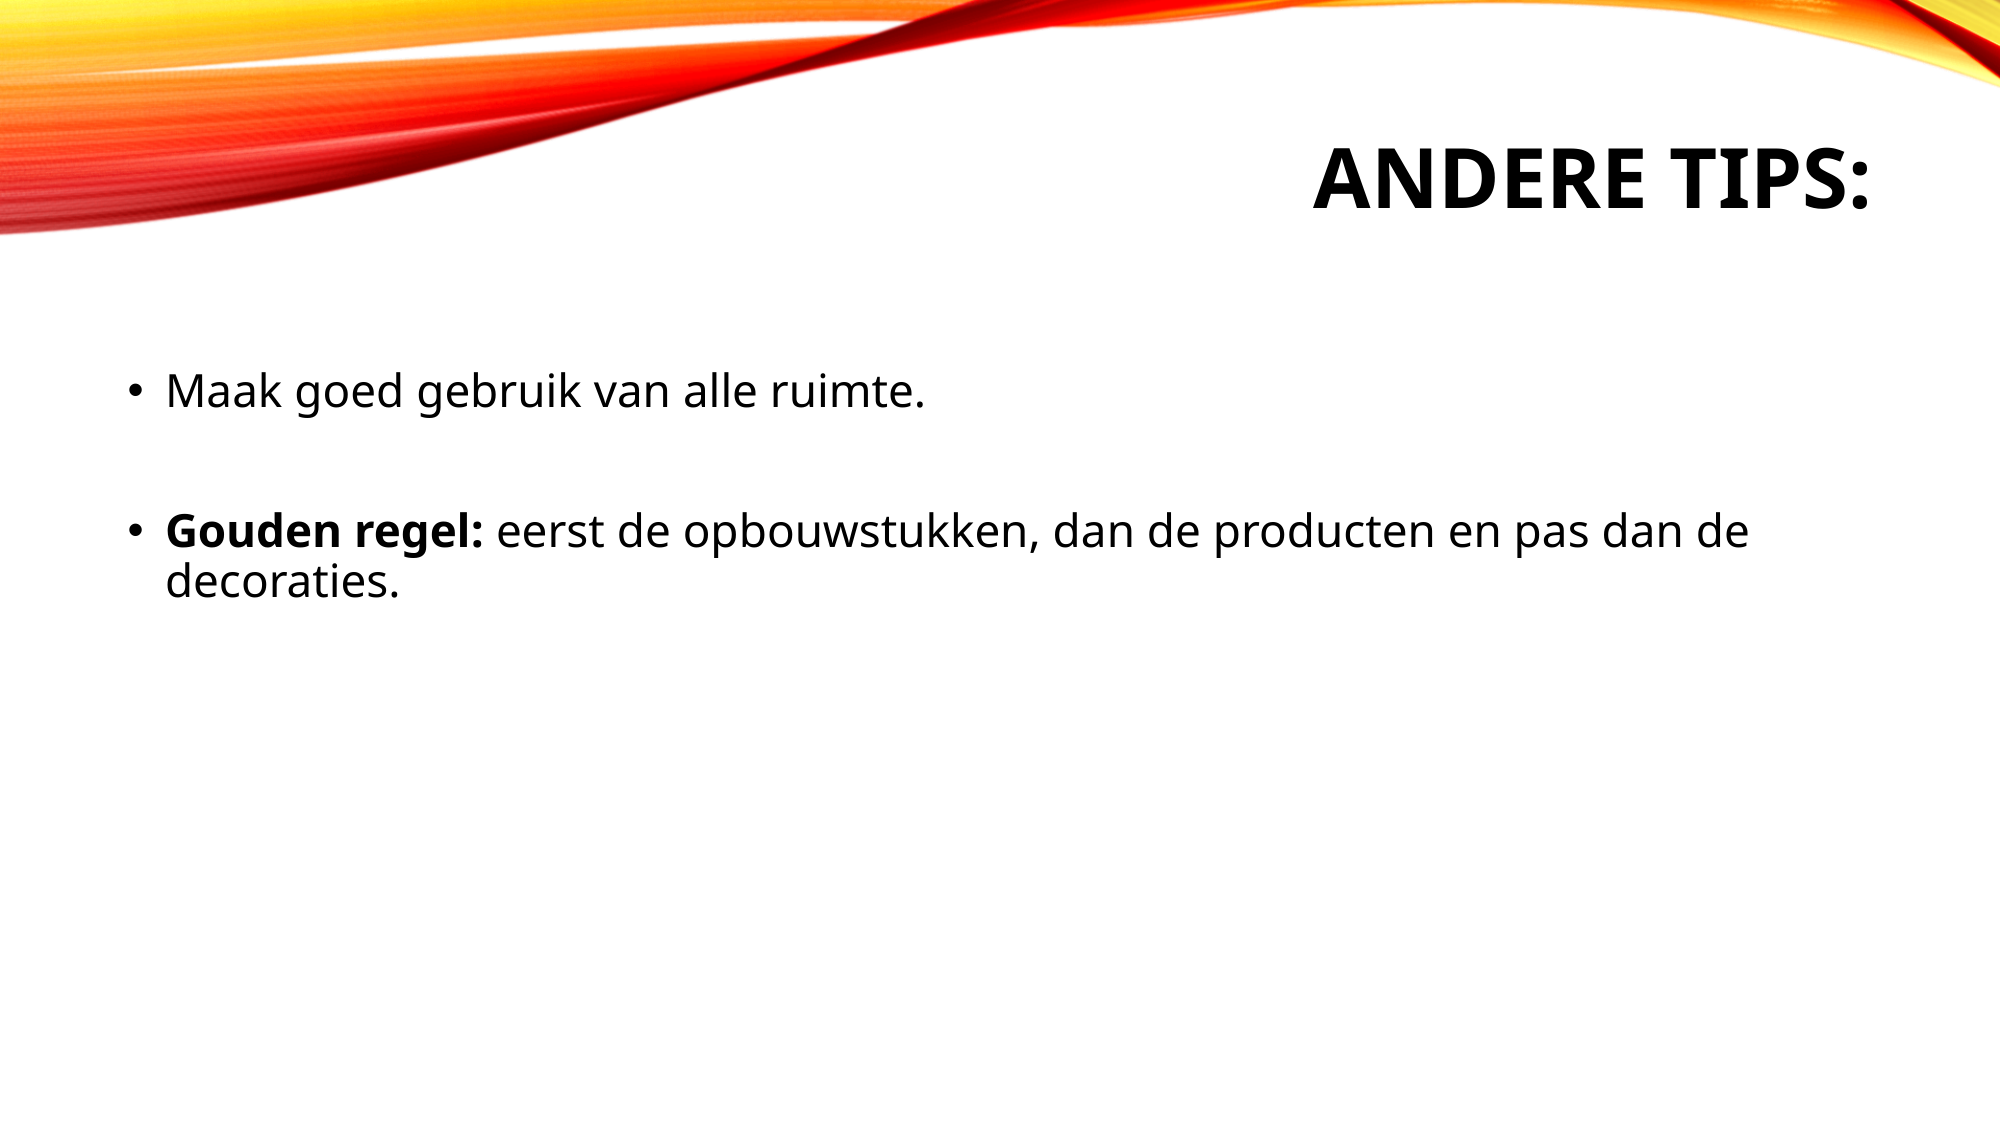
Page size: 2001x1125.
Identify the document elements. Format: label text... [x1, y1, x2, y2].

title Andere tips: [474, 125, 1888, 338]
list Maak goed gebruik van alle ruimte. Gouden regel: eerst de opbouwstukken, dan de producten en pas dan de decoraties. [112, 360, 1888, 1021]
picture [0, 0, 2000, 237]
